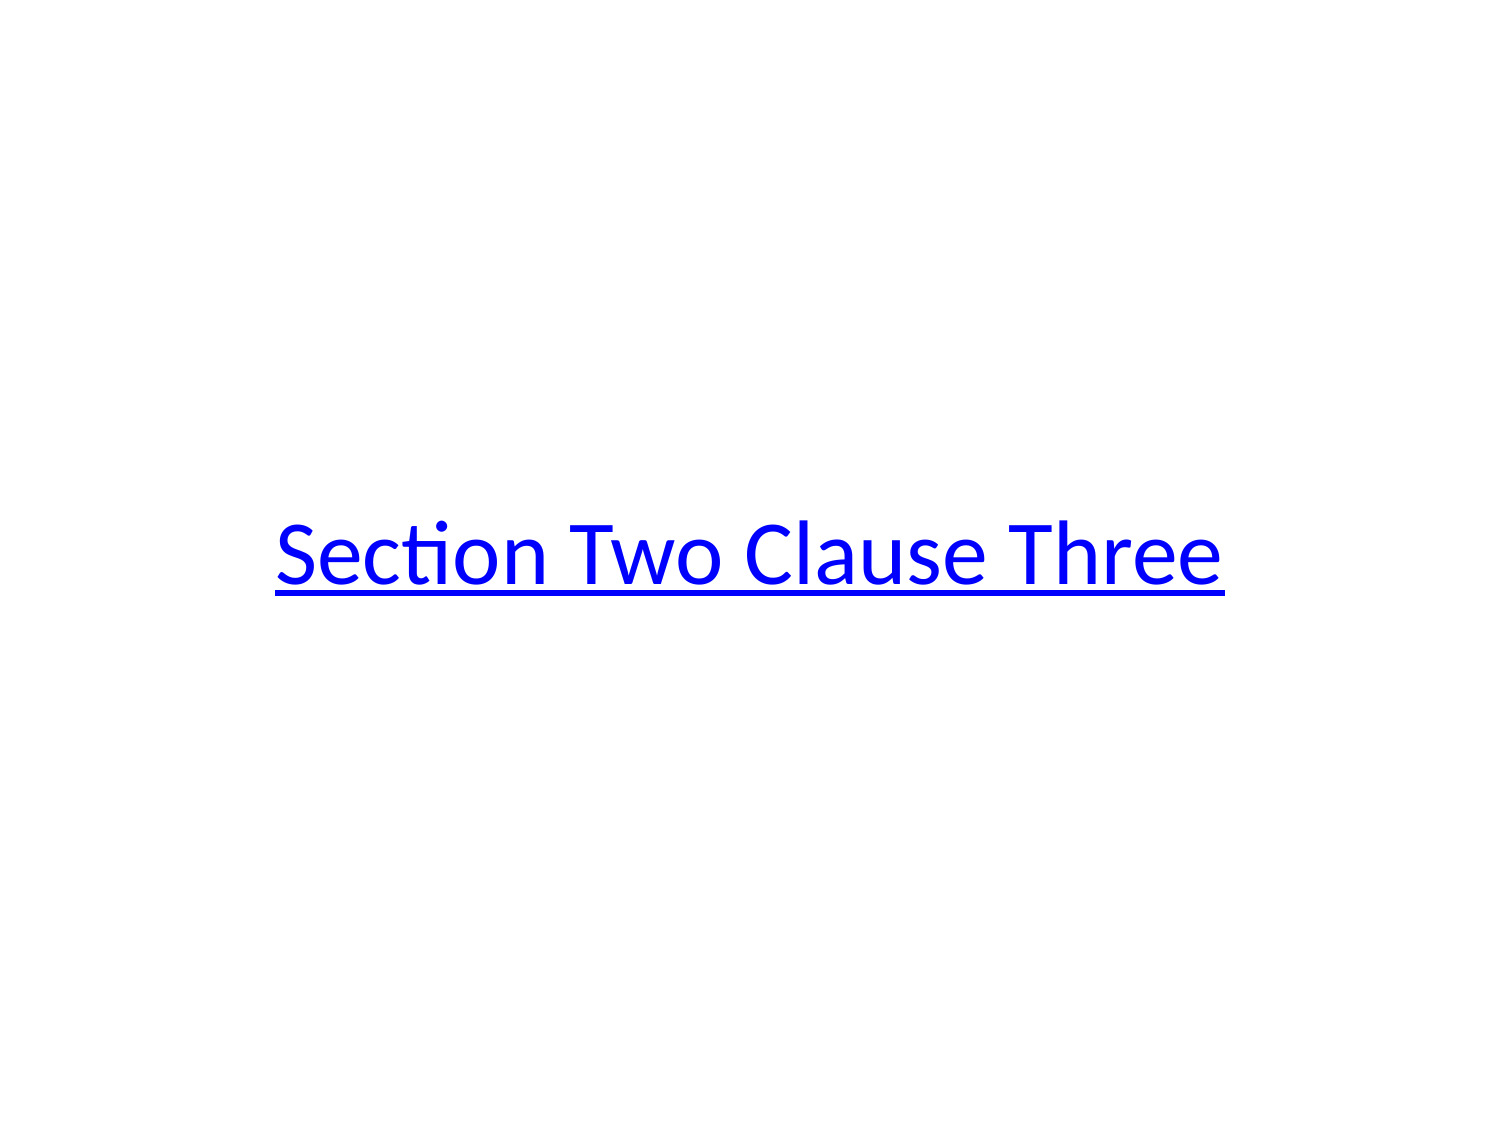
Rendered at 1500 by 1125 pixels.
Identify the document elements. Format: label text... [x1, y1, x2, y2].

title Section Two Clause Three [74, 44, 1426, 1051]
